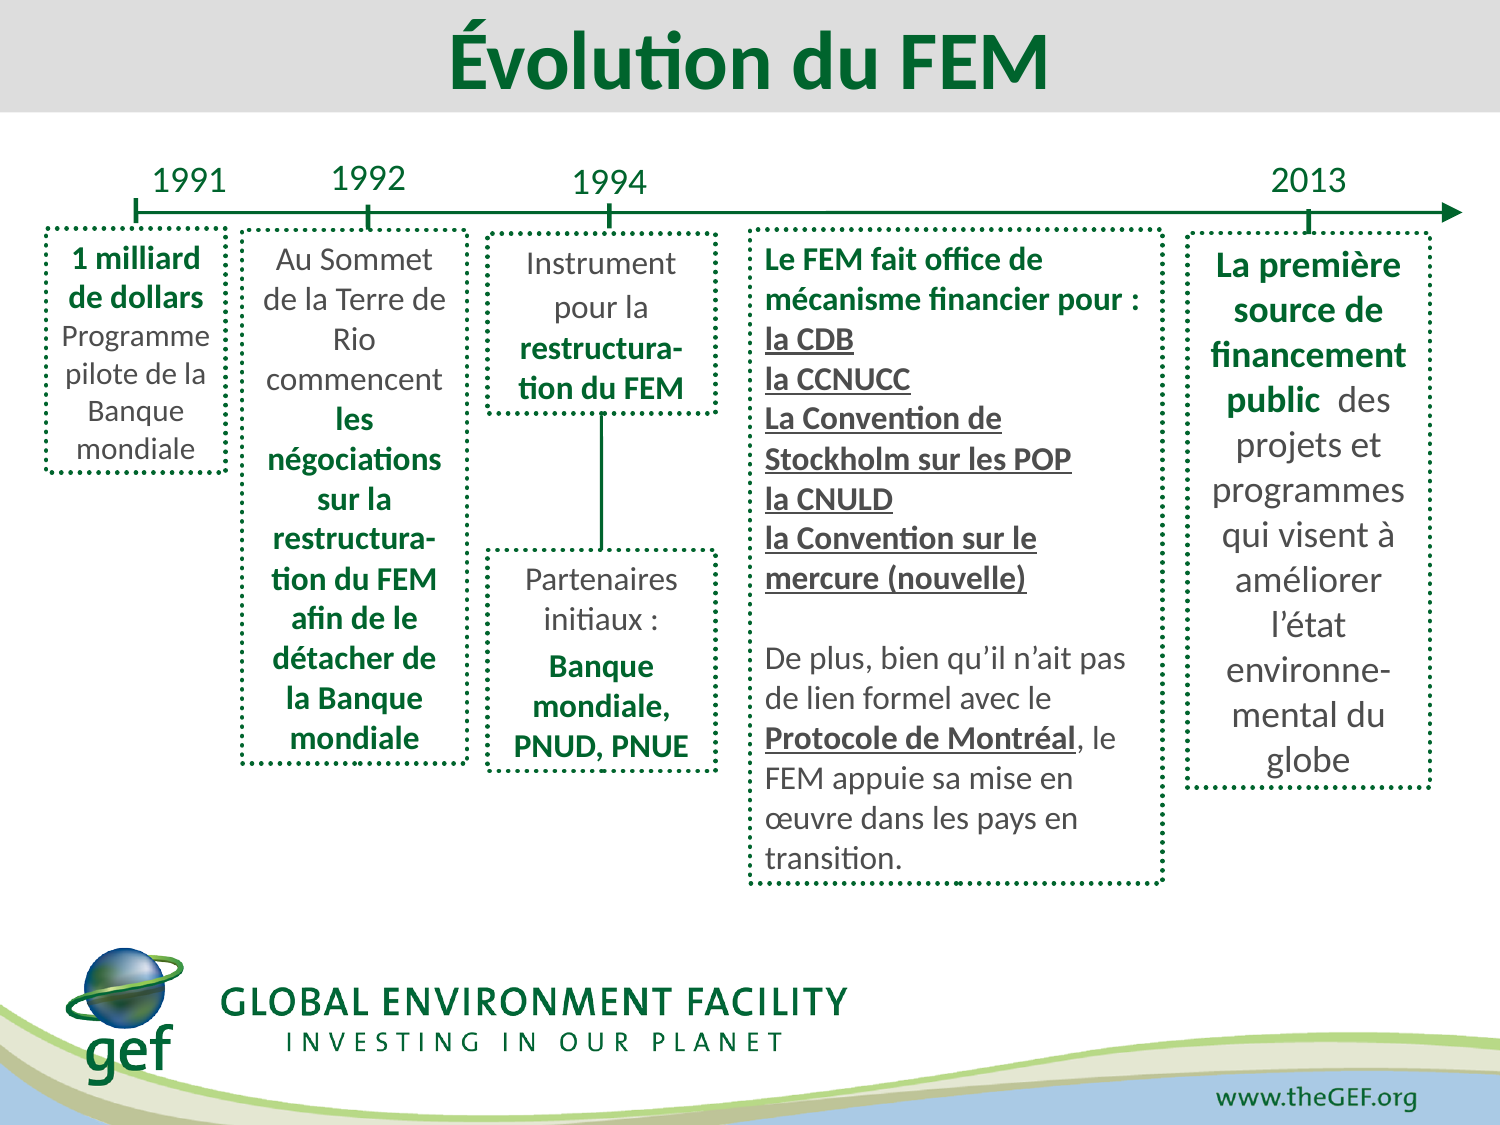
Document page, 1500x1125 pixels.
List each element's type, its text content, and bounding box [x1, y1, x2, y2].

text_box 1994 [556, 149, 663, 210]
text_box [1309, 202, 1463, 223]
text_box Instrument pour la restructura-tion du FEM [487, 233, 716, 414]
text_box La première source de financement public des projets et programmes qui visent à améliorer l’état environne-mental du globe [1187, 232, 1430, 788]
text_box Le FEM fait office de mécanisme financier pour : la CDB la CCNUCC La Convention de Stockholm sur les POP la CNULD la Convention sur le mercure (nouvelle) De plus, bien qu’il n’ait pas de lien formel avec le Protocole de Montréal, le FEM appuie sa mise en œuvre dans les pays en transition. [750, 229, 1163, 884]
picture [0, 920, 1500, 1125]
text_box 2013 [1255, 147, 1362, 208]
text_box Évolution du FEM [0, 0, 1500, 113]
text_box Au Sommet de la Terre de Rio commencent les négociations sur la restructura-tion du FEM afin de le détacher de la Banque mondiale [242, 229, 468, 764]
text_box 1991 [136, 147, 242, 208]
text_box 1992 [315, 146, 421, 206]
text_box 1 milliard de dollars Programme pilote de la Banque mondiale [46, 228, 226, 473]
text_box Partenaires initiaux : Banque mondiale, PNUD, PNUE [487, 549, 716, 771]
